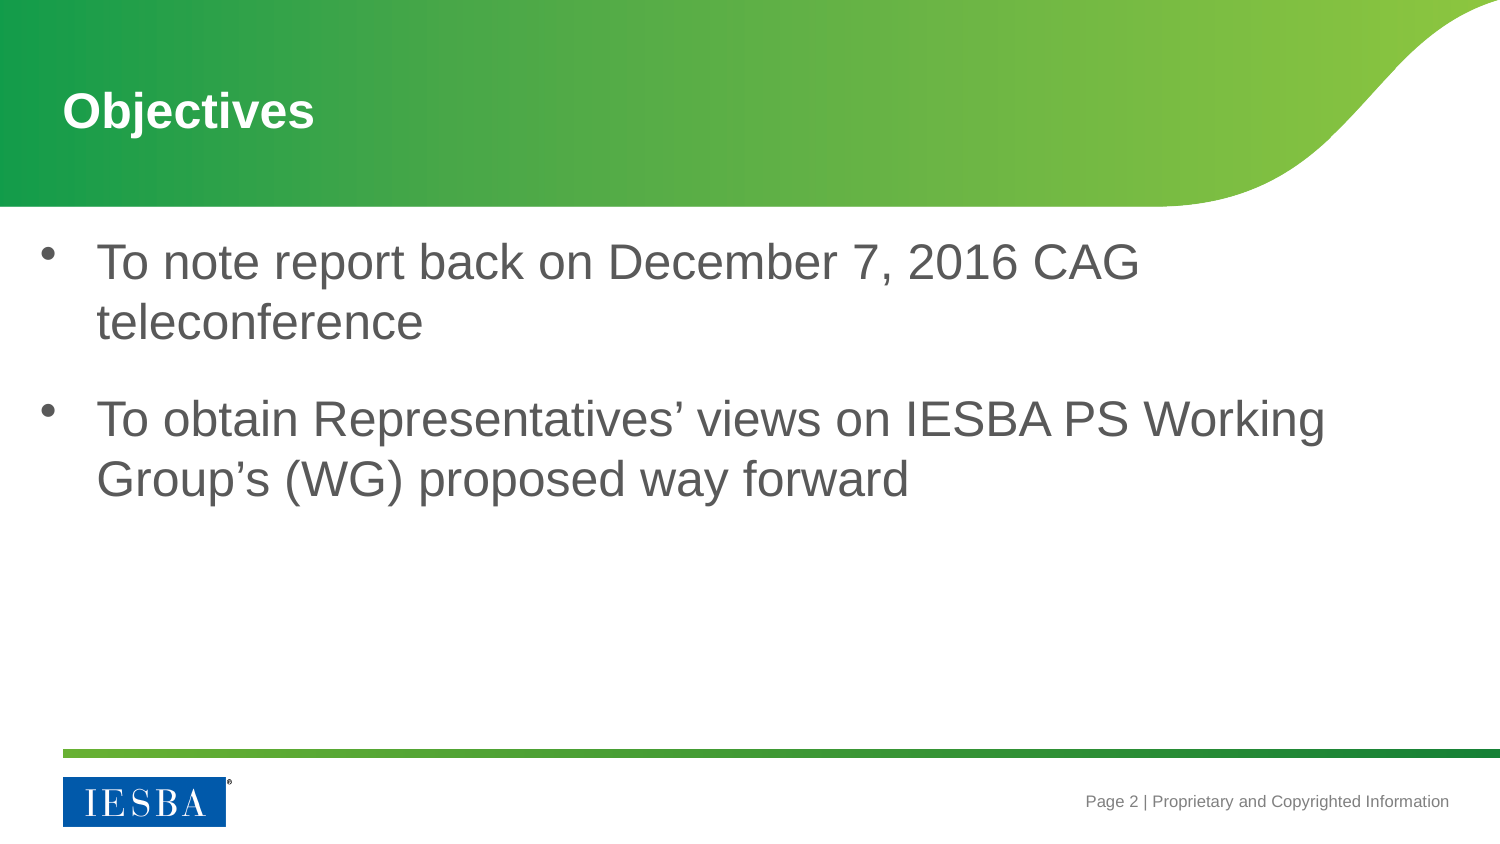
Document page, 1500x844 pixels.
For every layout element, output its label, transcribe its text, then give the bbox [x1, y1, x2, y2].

list To note report back on December 7, 2016 CAG teleconference To obtain Representatives’ views on IESBA PS Working Group’s (WG) proposed way forward [24, 221, 1476, 772]
title Objectives [62, 75, 1300, 142]
picture [0, 0, 1500, 207]
picture [63, 777, 232, 827]
